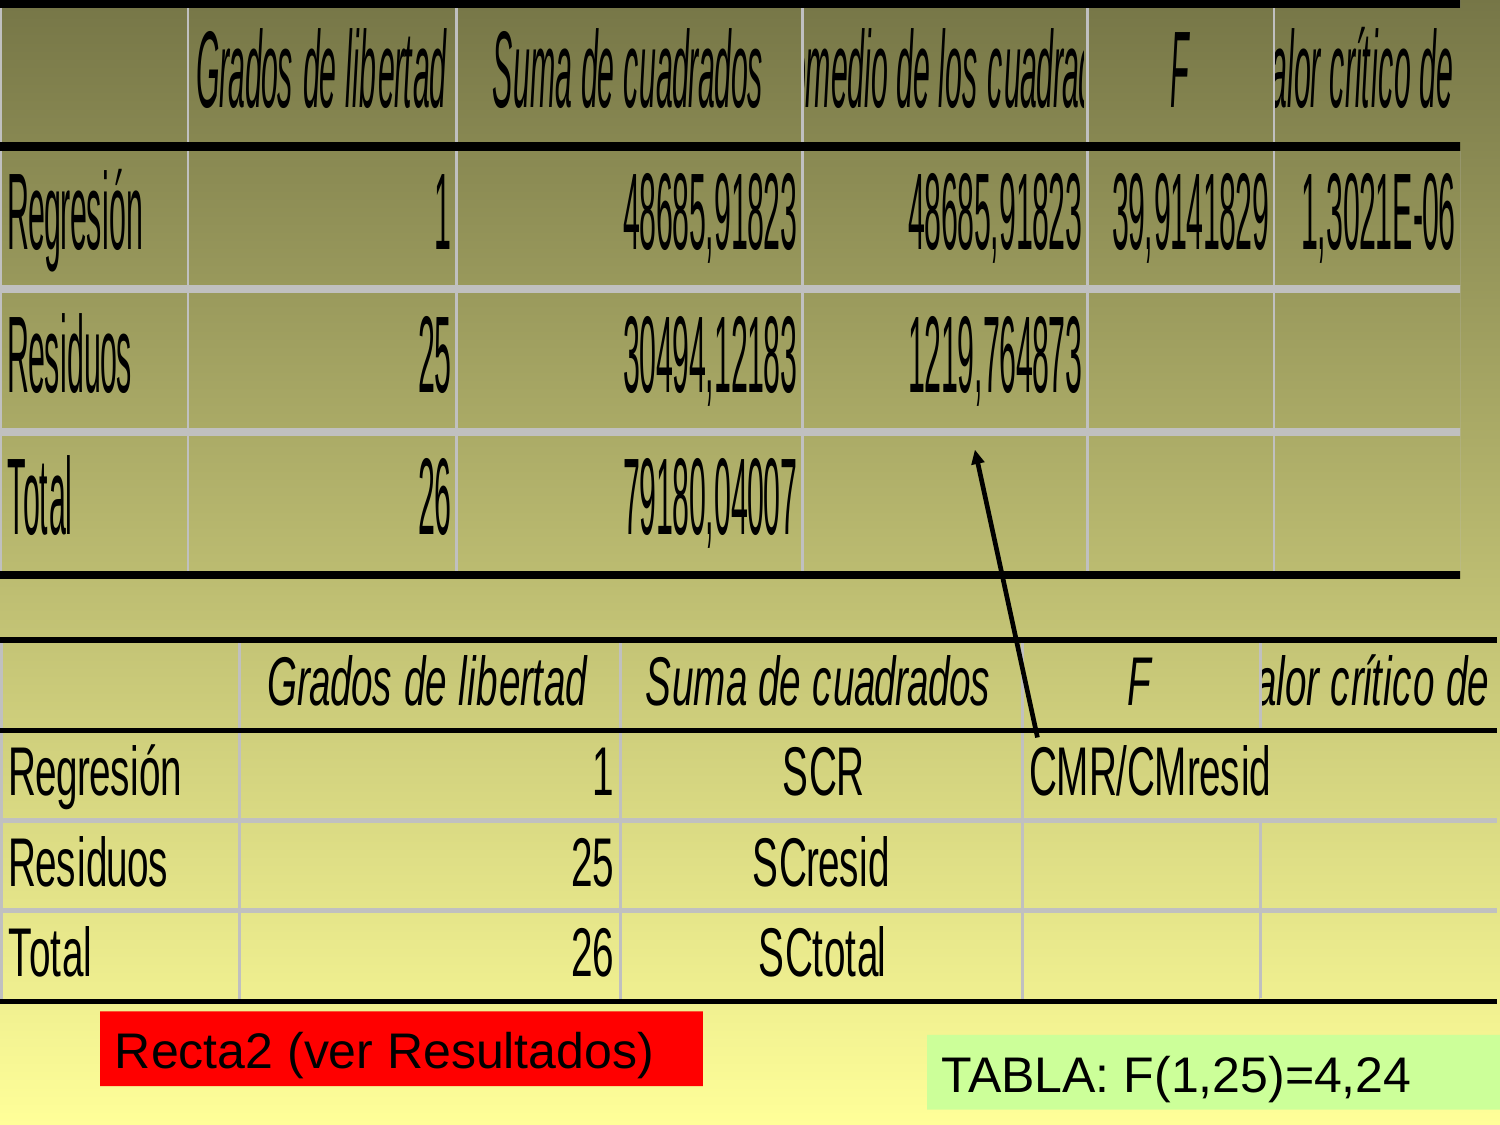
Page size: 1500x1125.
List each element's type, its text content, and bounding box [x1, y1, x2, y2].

text_box TABLA: F(1,25)=4,24 [927, 1034, 1500, 1110]
text_box Recta2 (ver Resultados) [100, 1019, 703, 1087]
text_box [0, 637, 1500, 1010]
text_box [0, 0, 1463, 588]
